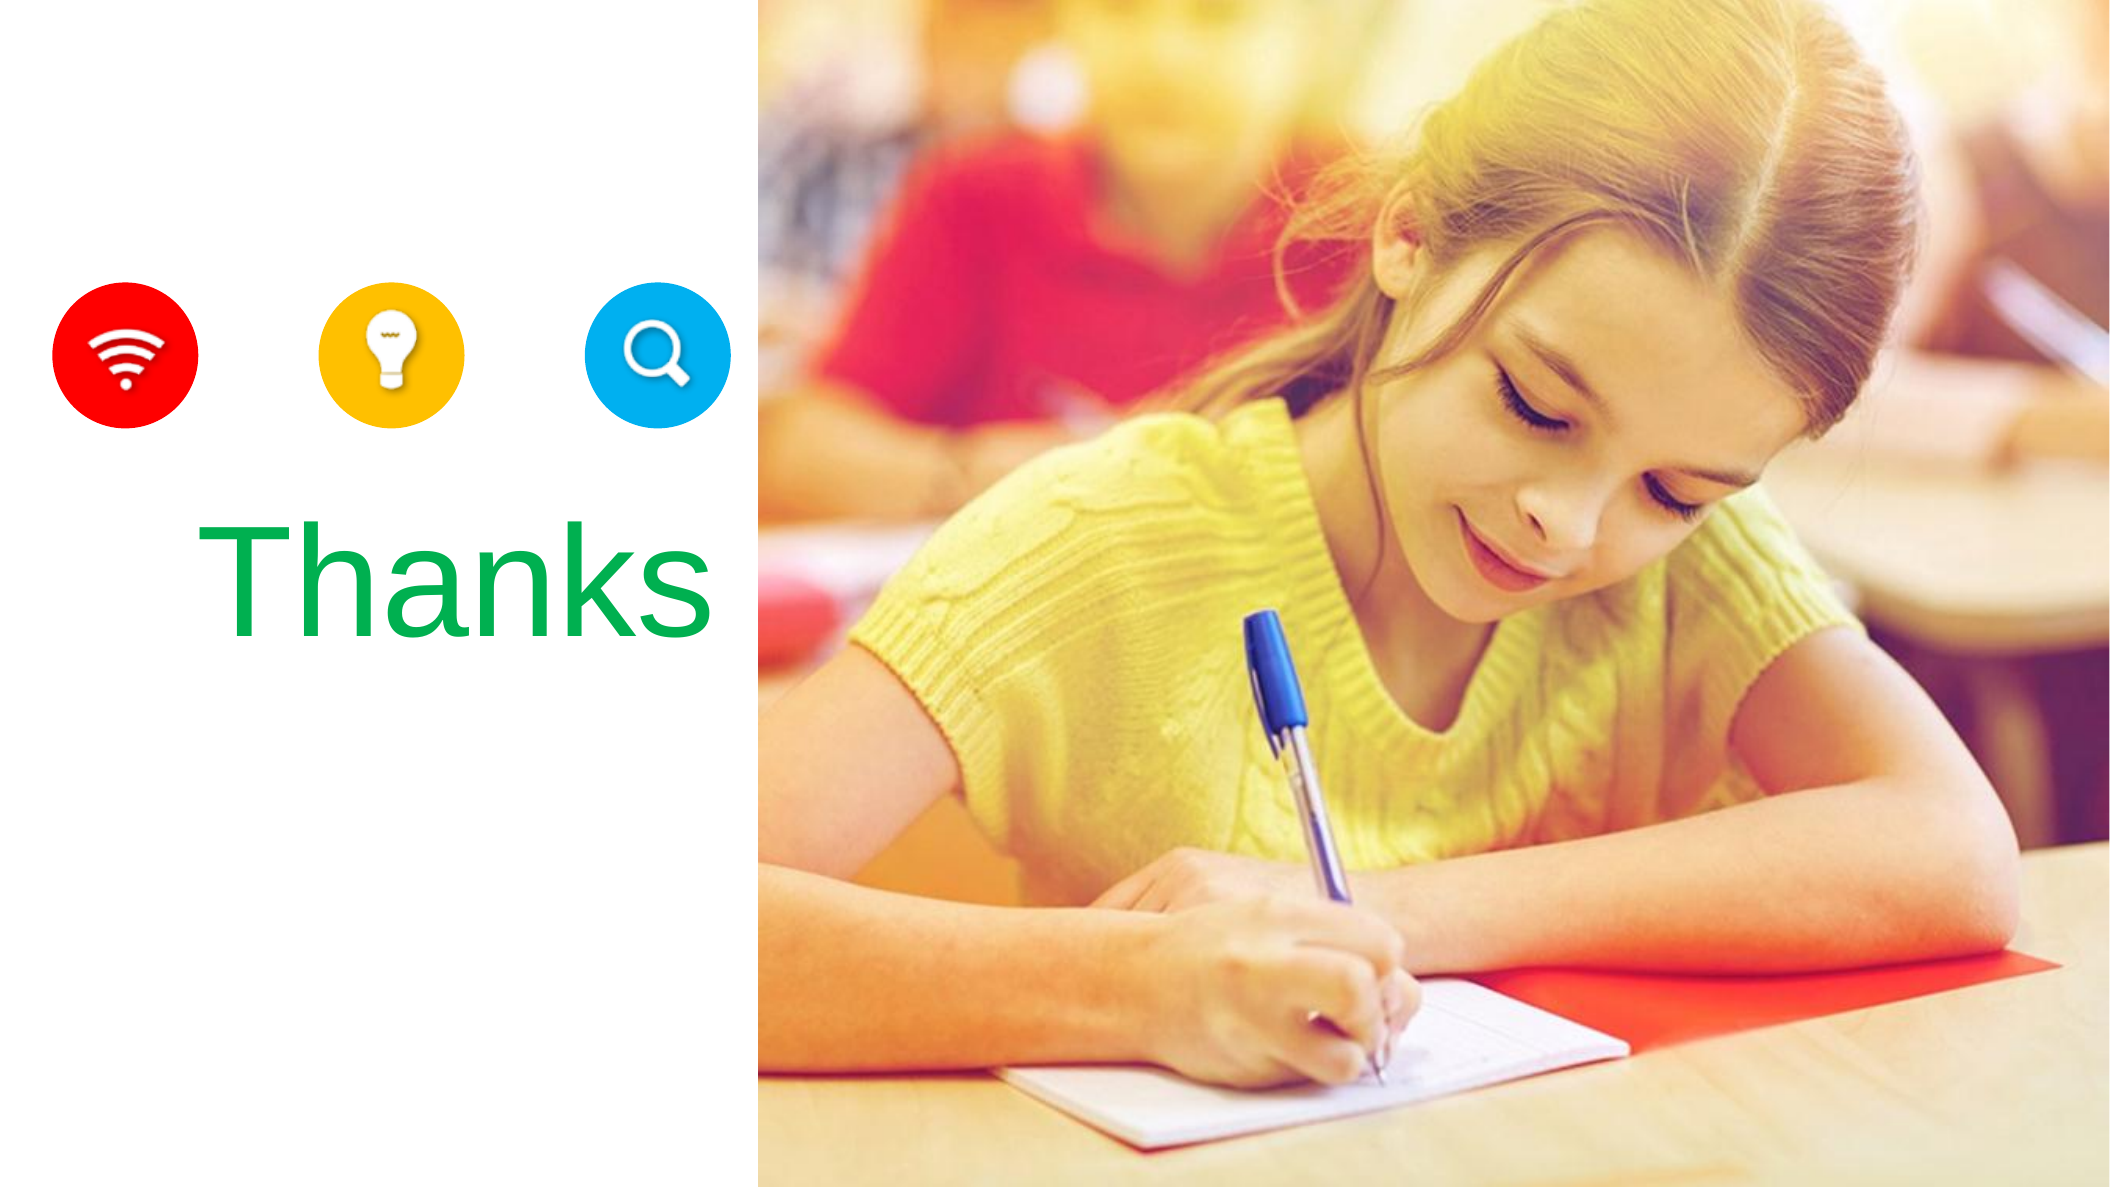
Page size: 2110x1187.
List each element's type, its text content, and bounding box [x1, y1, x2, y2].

picture [758, 0, 2110, 1187]
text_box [52, 282, 199, 429]
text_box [584, 282, 731, 429]
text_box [318, 282, 465, 429]
text_box Thanks [90, 470, 731, 676]
